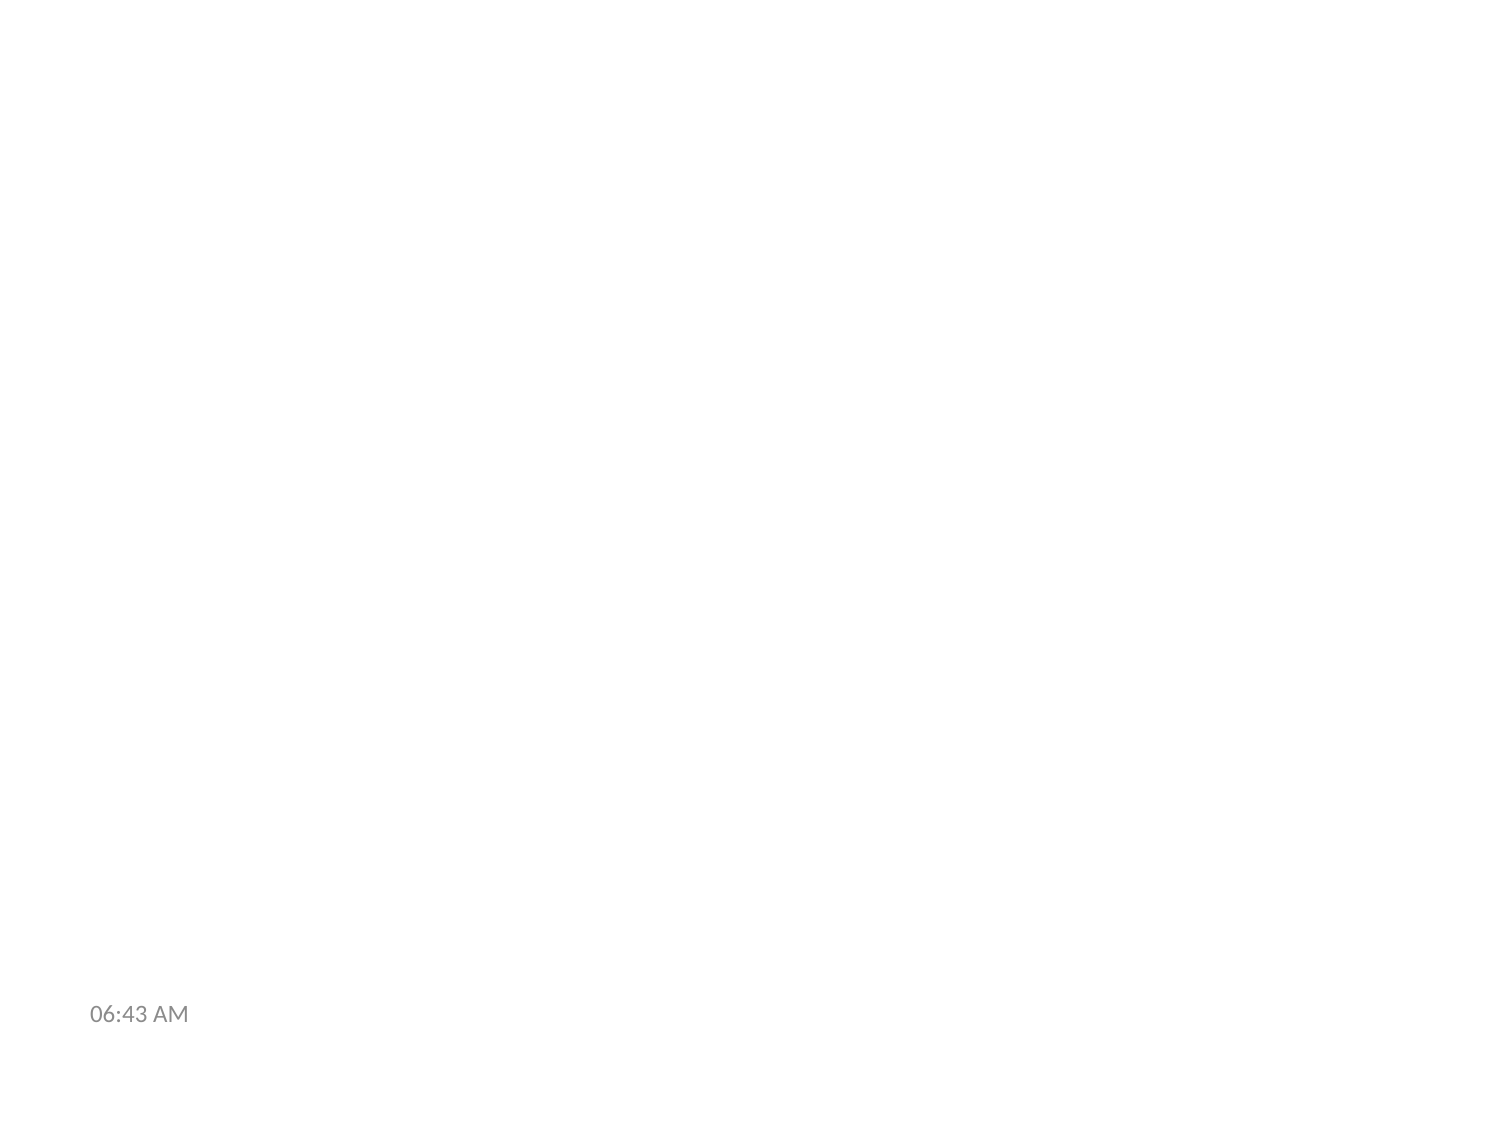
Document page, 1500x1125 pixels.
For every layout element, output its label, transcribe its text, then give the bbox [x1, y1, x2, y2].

text_box 3:35 PM [75, 982, 425, 1043]
